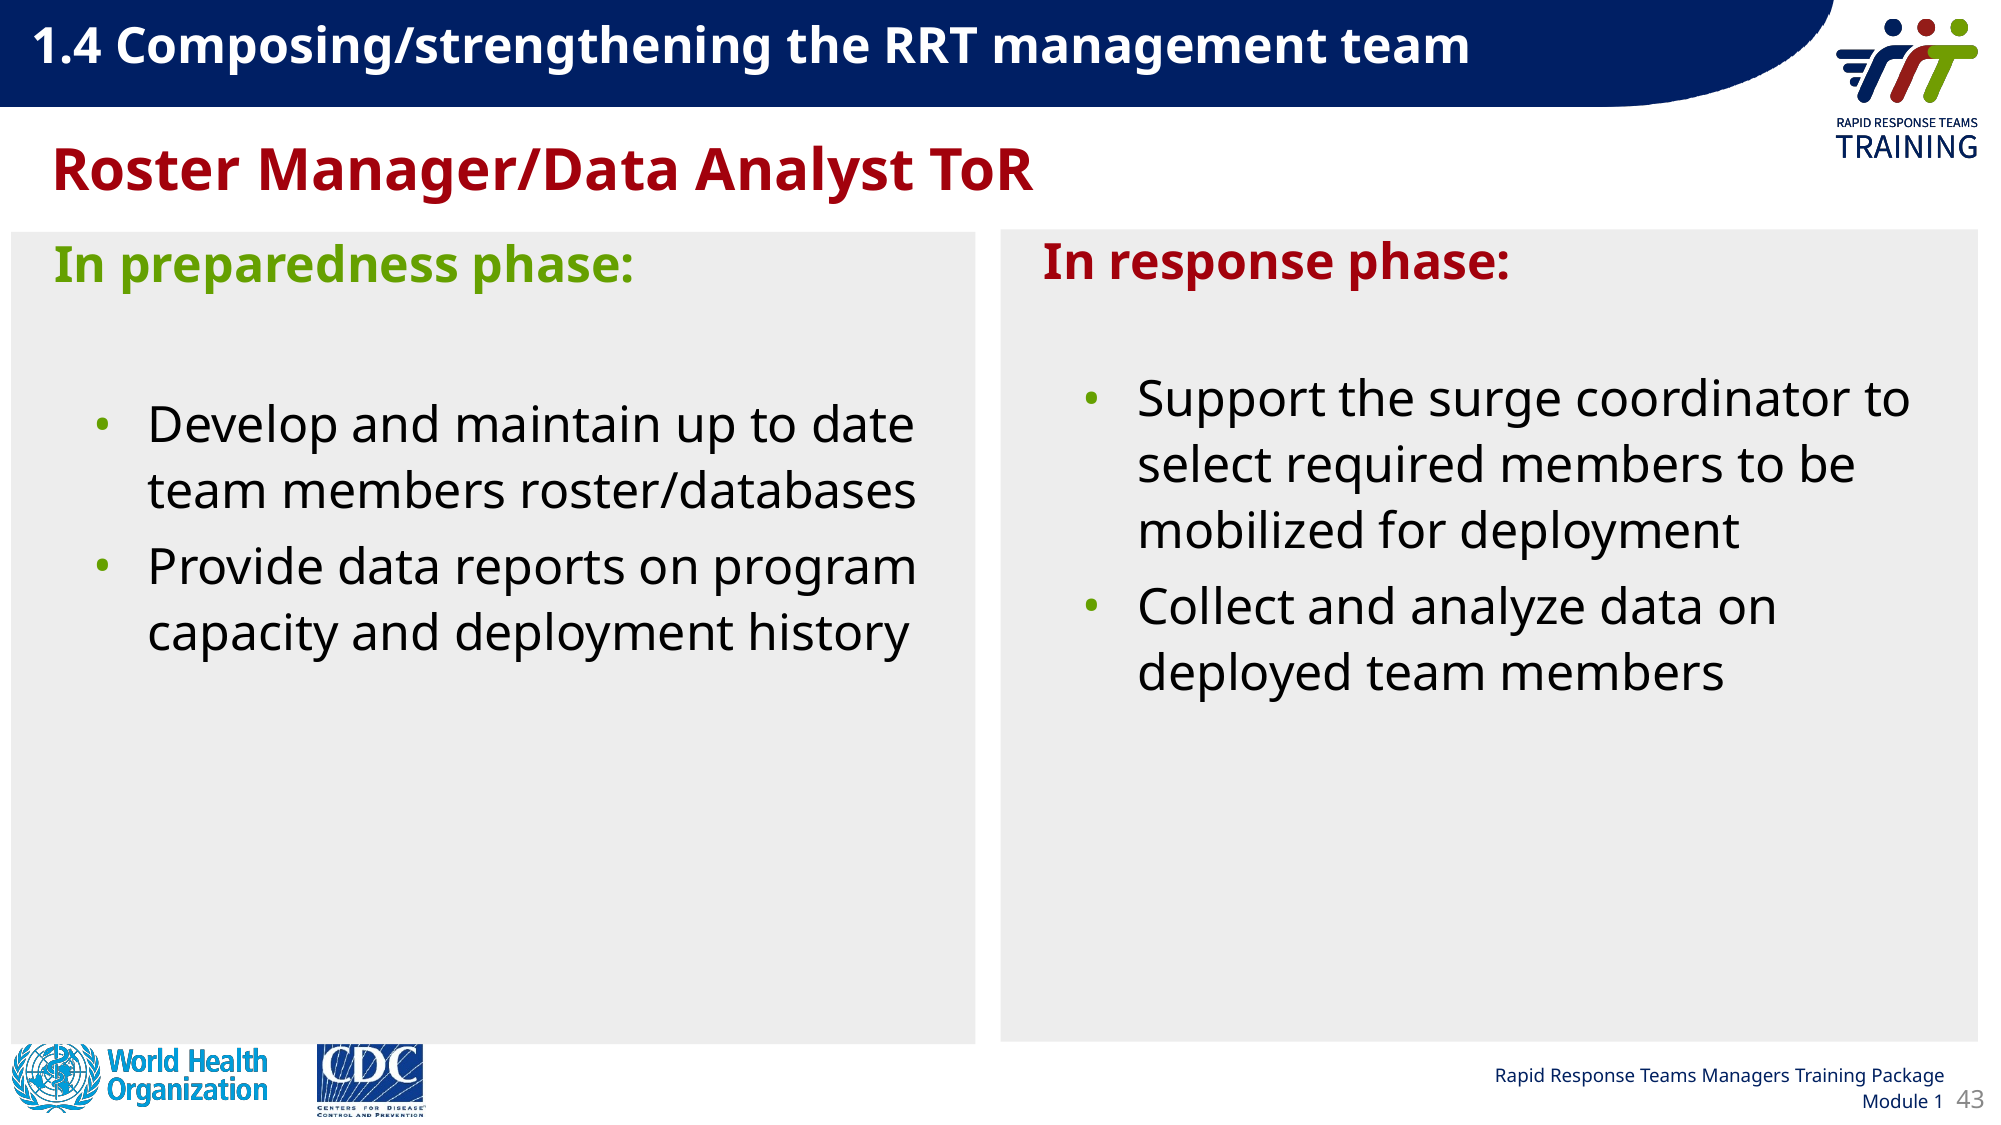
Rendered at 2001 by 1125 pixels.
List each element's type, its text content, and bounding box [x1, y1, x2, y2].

picture [34, 1054, 43, 1078]
picture [71, 1053, 90, 1091]
picture [12, 1045, 26, 1068]
text_box In response phase: Support the surge coordinator to select required members to be mobilized for deployment Collect and analyze data on deployed team members [1000, 229, 1978, 1042]
list 1.4 Composing/strengthening the RRT management team [8, 9, 1808, 117]
picture [50, 1108, 62, 1113]
picture [62, 1045, 75, 1052]
picture [24, 1054, 36, 1087]
picture [12, 1083, 48, 1113]
picture [22, 1062, 26, 1077]
picture [64, 1045, 267, 1113]
picture [30, 1083, 37, 1091]
picture [38, 1045, 54, 1052]
list In preparedness phase: Develop and maintain up to date team members roster/databases Provide data reports on program capacity and deployment history [10, 231, 976, 1045]
picture [29, 1045, 39, 1053]
picture [74, 1045, 83, 1054]
text_box Roster Manager/Data Analyst ToR [24, 124, 1537, 227]
picture [46, 1056, 54, 1062]
text_box 43 [1557, 1075, 1993, 1121]
picture [40, 1062, 47, 1070]
picture [0, 0, 1978, 167]
picture [36, 1088, 78, 1105]
picture [317, 1045, 426, 1117]
